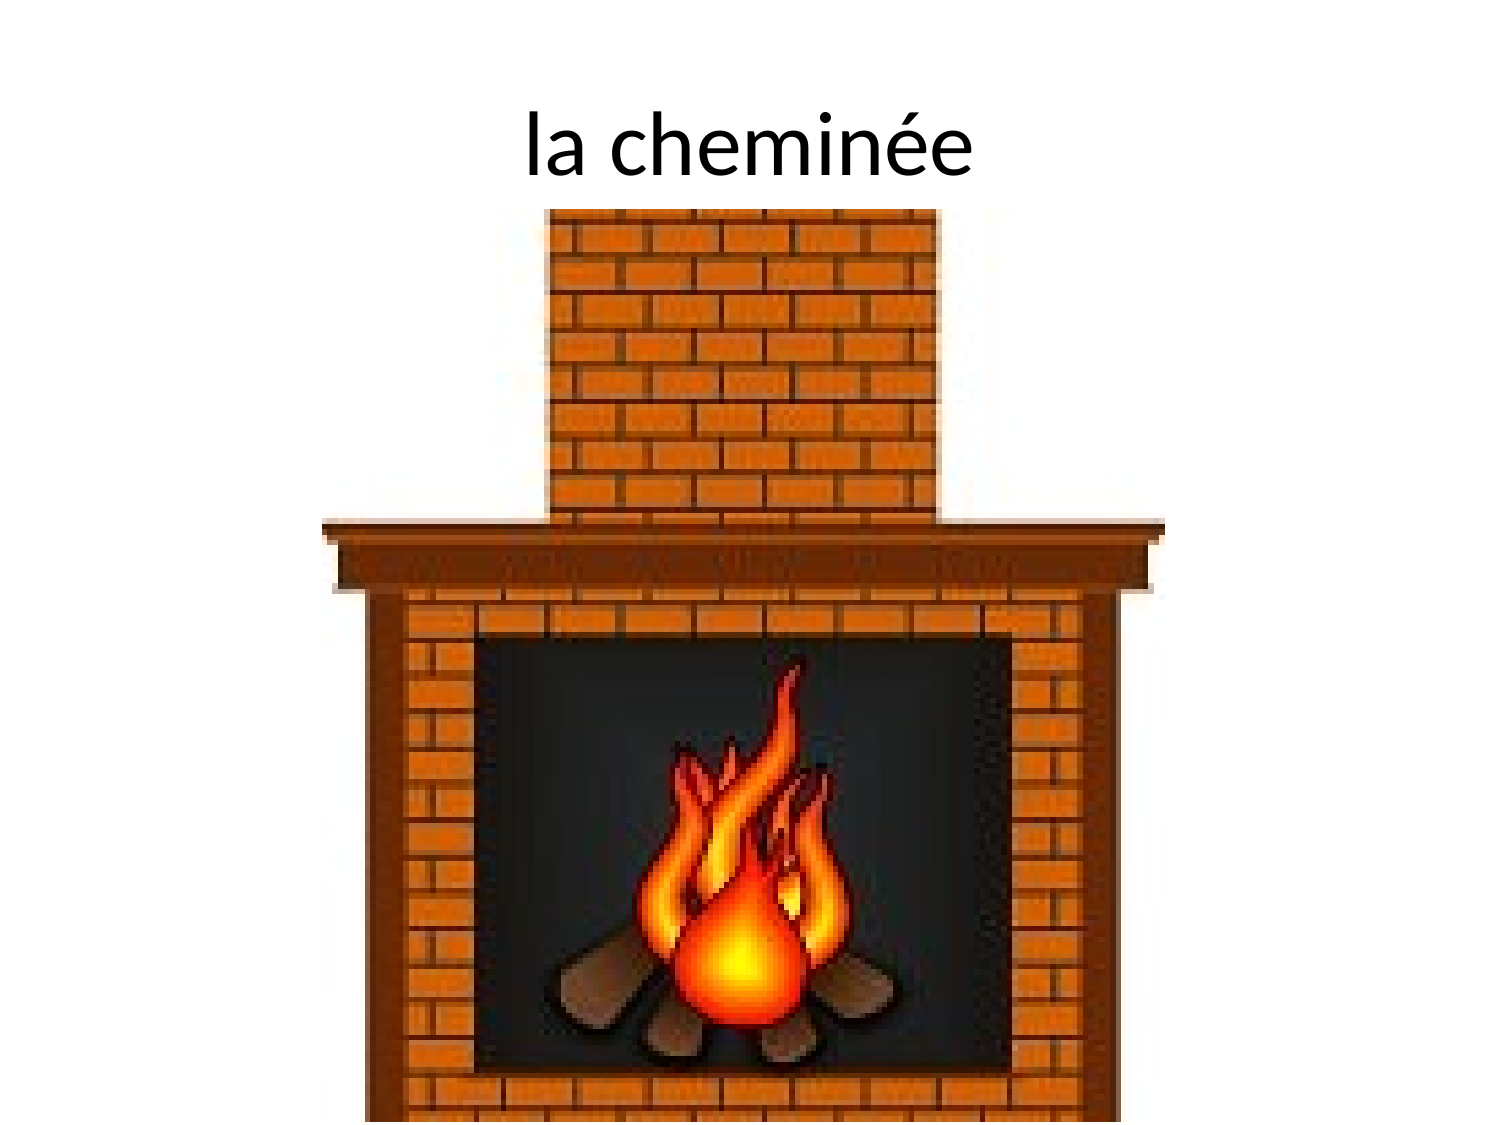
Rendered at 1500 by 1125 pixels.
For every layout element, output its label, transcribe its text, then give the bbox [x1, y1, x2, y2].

picture [322, 208, 1166, 1123]
title la cheminée [75, 45, 1425, 233]
